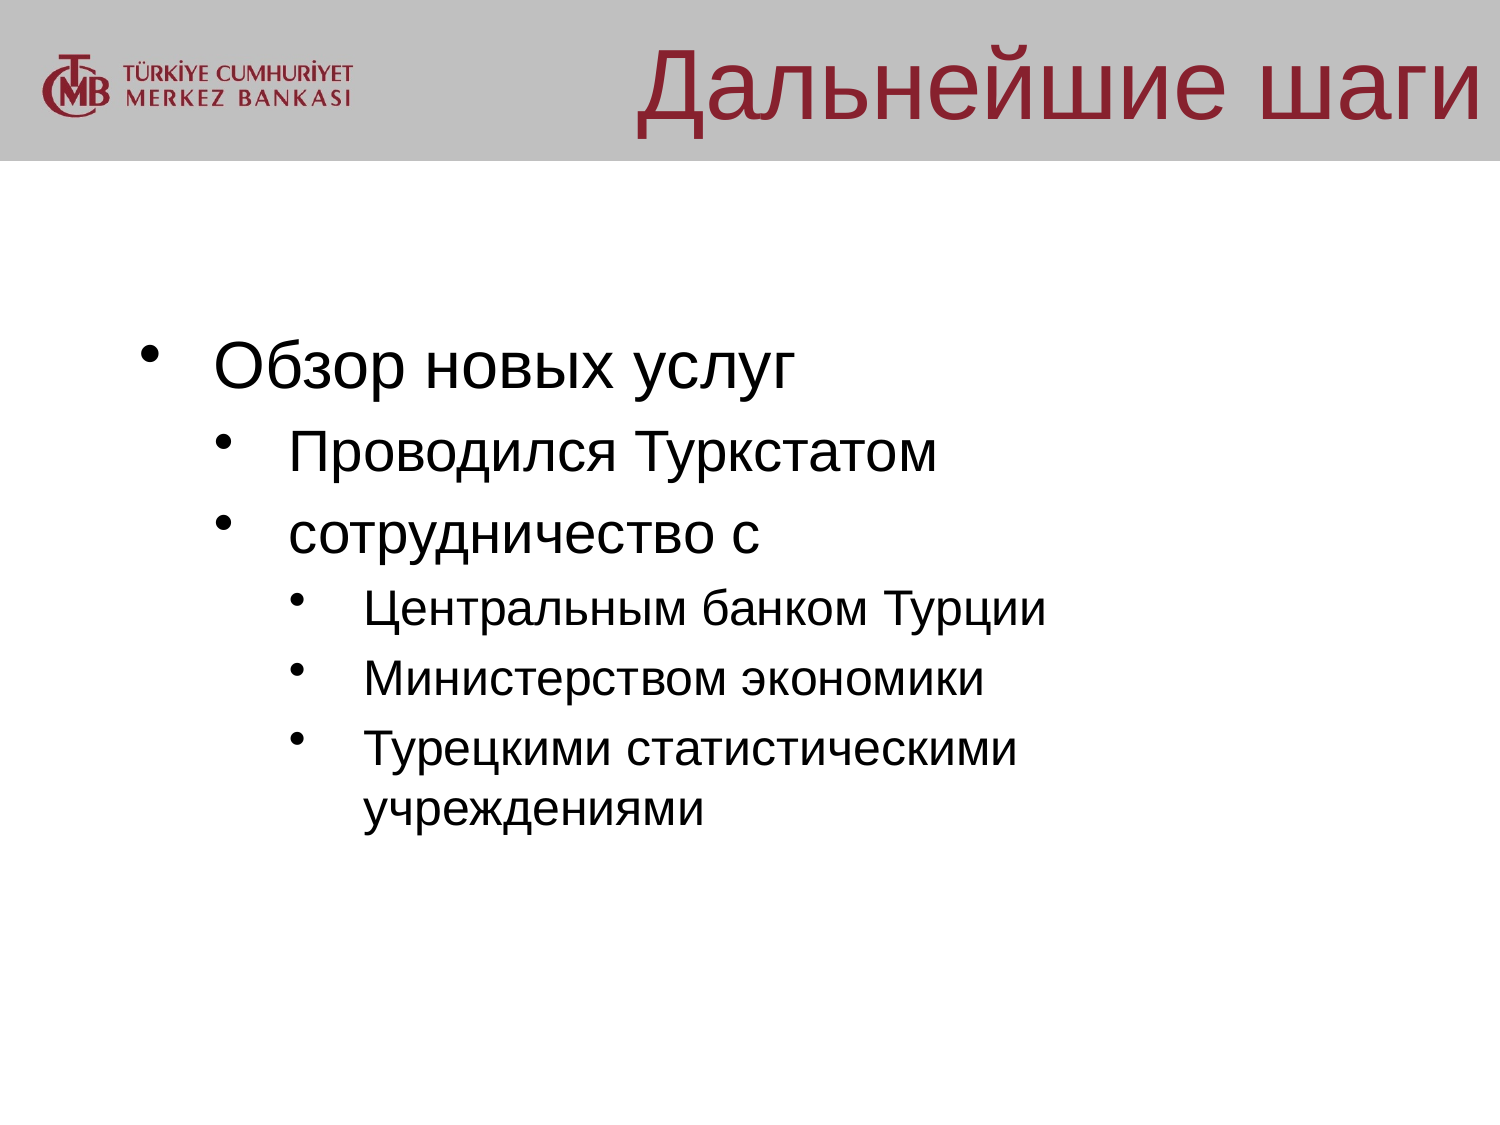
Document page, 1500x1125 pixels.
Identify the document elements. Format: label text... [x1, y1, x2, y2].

subtitle Обзор новых услуг Проводился Туркстатом сотрудничество с Центральным банком Турции Министерством экономики Турецкими статистическими учреждениями [123, 314, 1275, 925]
picture [40, 54, 355, 120]
title Дальнейшие шаги [0, 0, 1500, 161]
